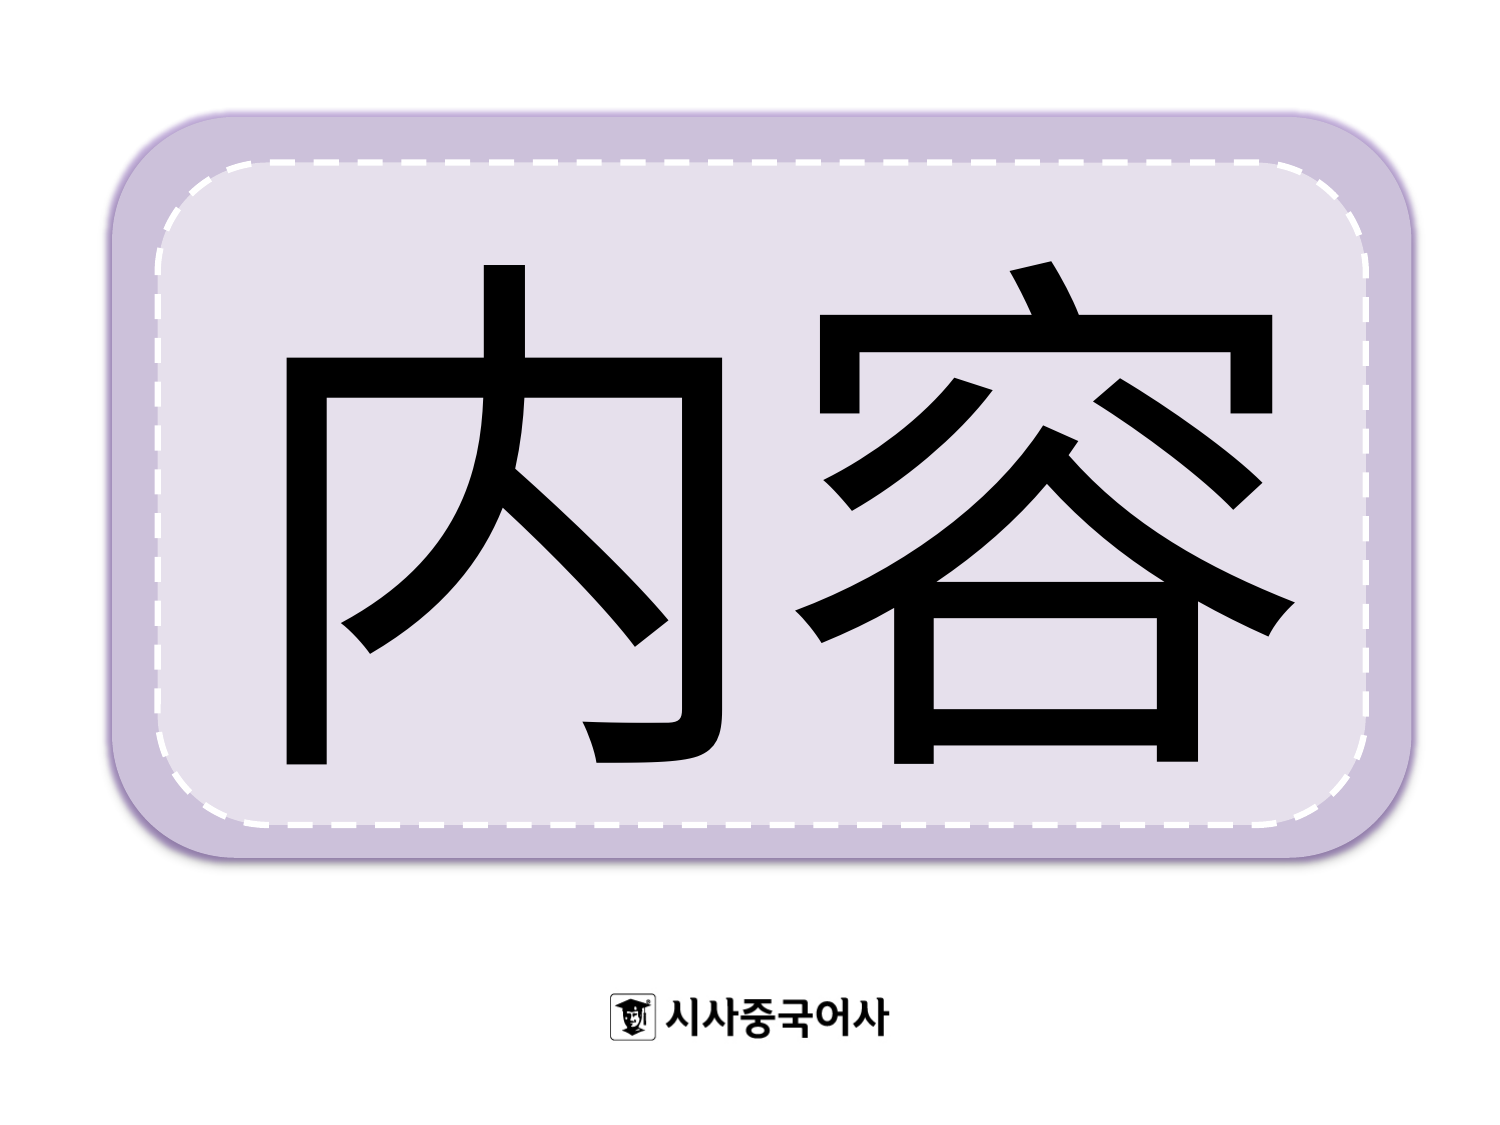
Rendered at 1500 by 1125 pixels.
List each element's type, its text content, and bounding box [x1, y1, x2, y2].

text_box 内容 [171, 172, 1380, 836]
text_box [162, 160, 1371, 824]
picture [602, 987, 898, 1047]
